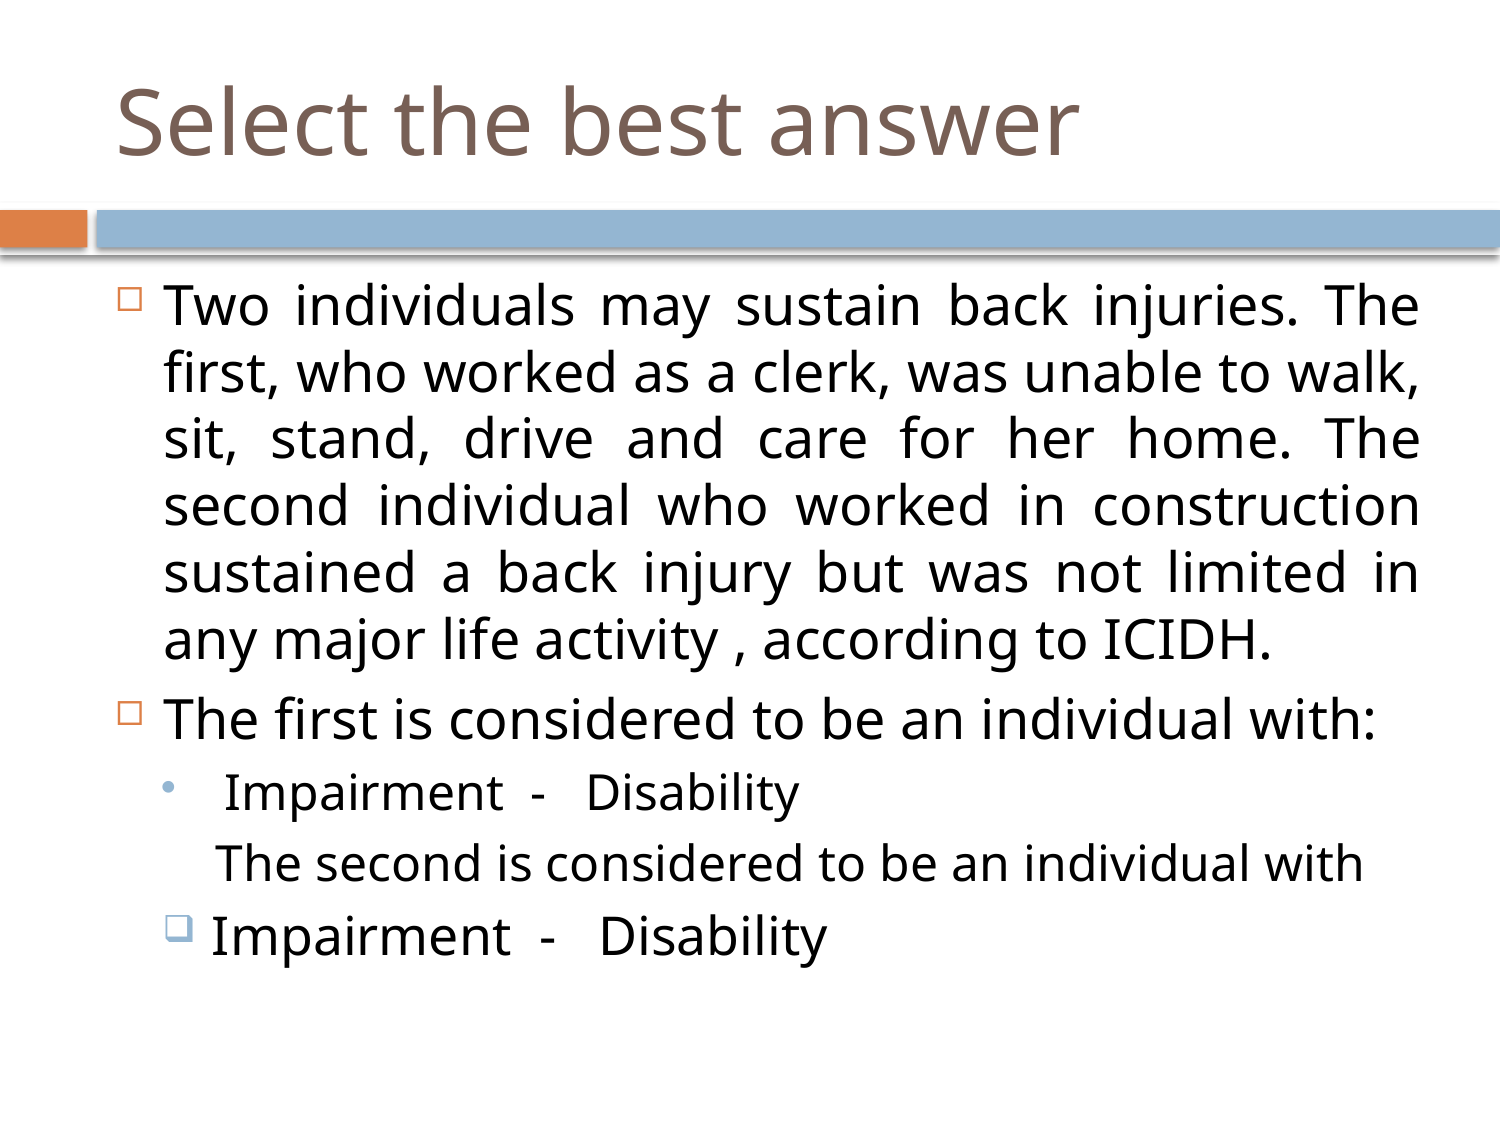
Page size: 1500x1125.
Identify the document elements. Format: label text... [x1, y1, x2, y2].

list Two individuals may sustain back injuries. The first, who worked as a clerk, was unable to walk, sit, stand, drive and care for her home. The second individual who worked in construction sustained a back injury but was not limited in any major life activity , according to ICIDH. The first is considered to be an individual with: Impairment - Disability The second is considered to be an individual with Impairment - Disability [100, 262, 1438, 1000]
title Select the best answer [100, 37, 1438, 200]
